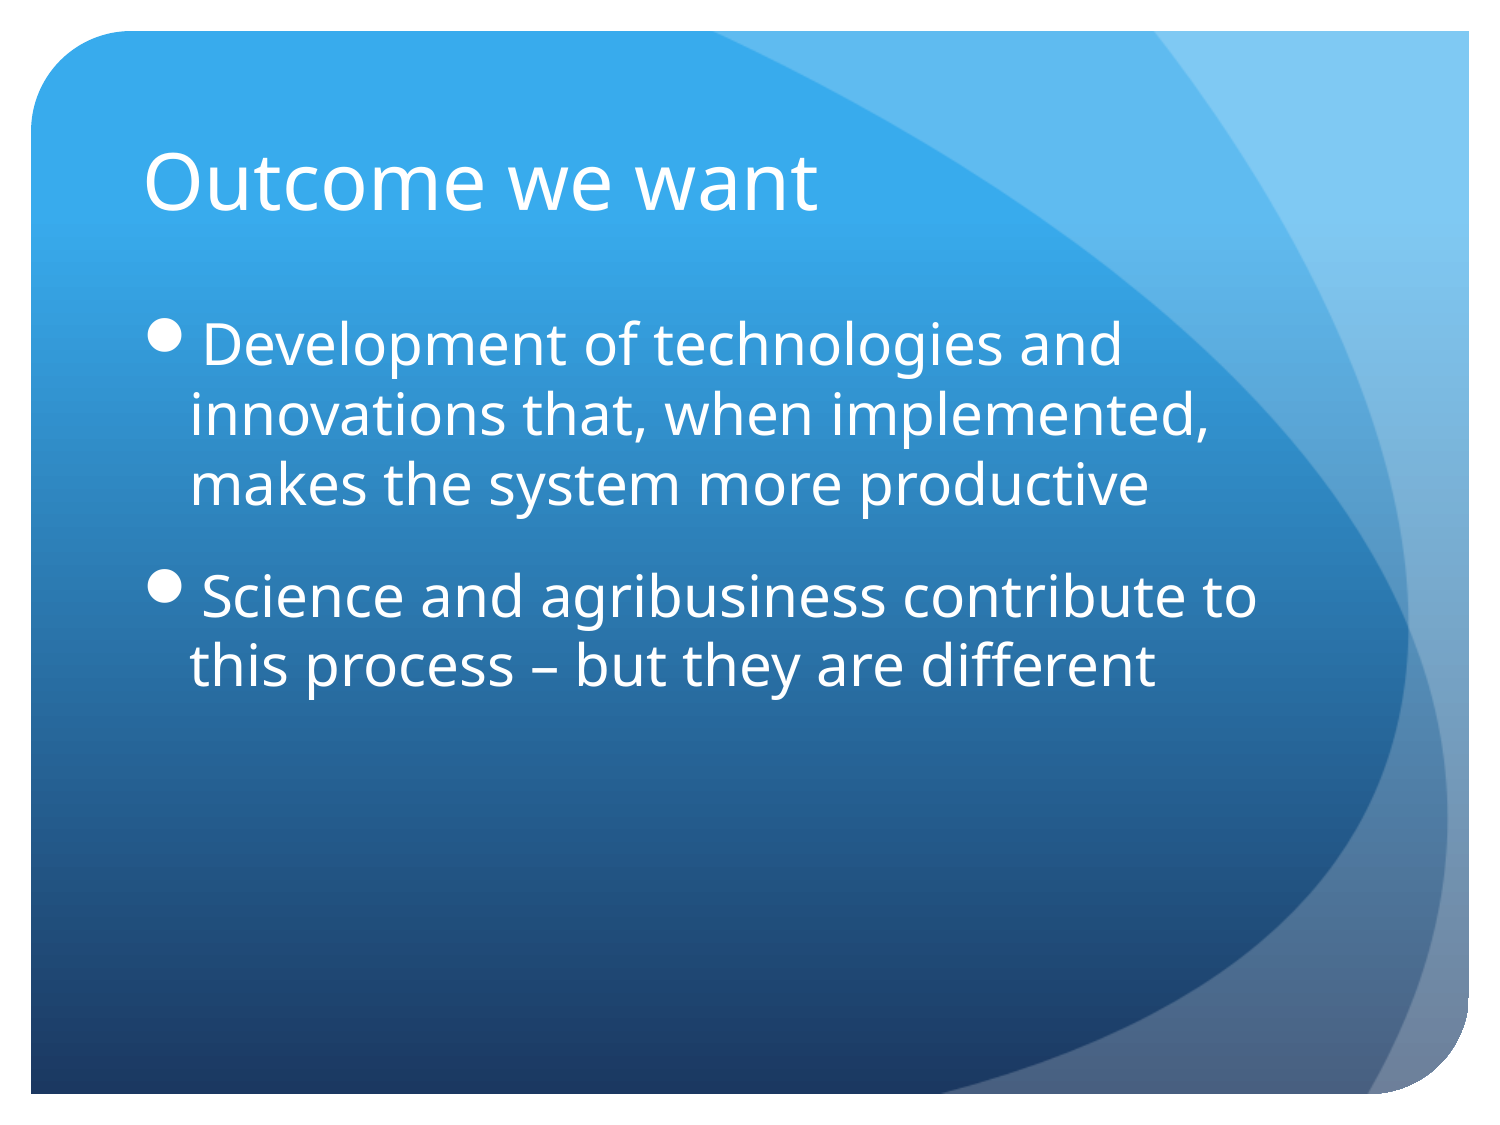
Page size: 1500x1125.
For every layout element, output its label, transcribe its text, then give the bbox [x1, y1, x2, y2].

picture [24, 30, 1473, 1094]
title Outcome we want [127, 62, 1372, 234]
list Development of technologies and innovations that, when implemented, makes the system more productive Science and agribusiness contribute to this process – but they are different [127, 299, 1372, 991]
